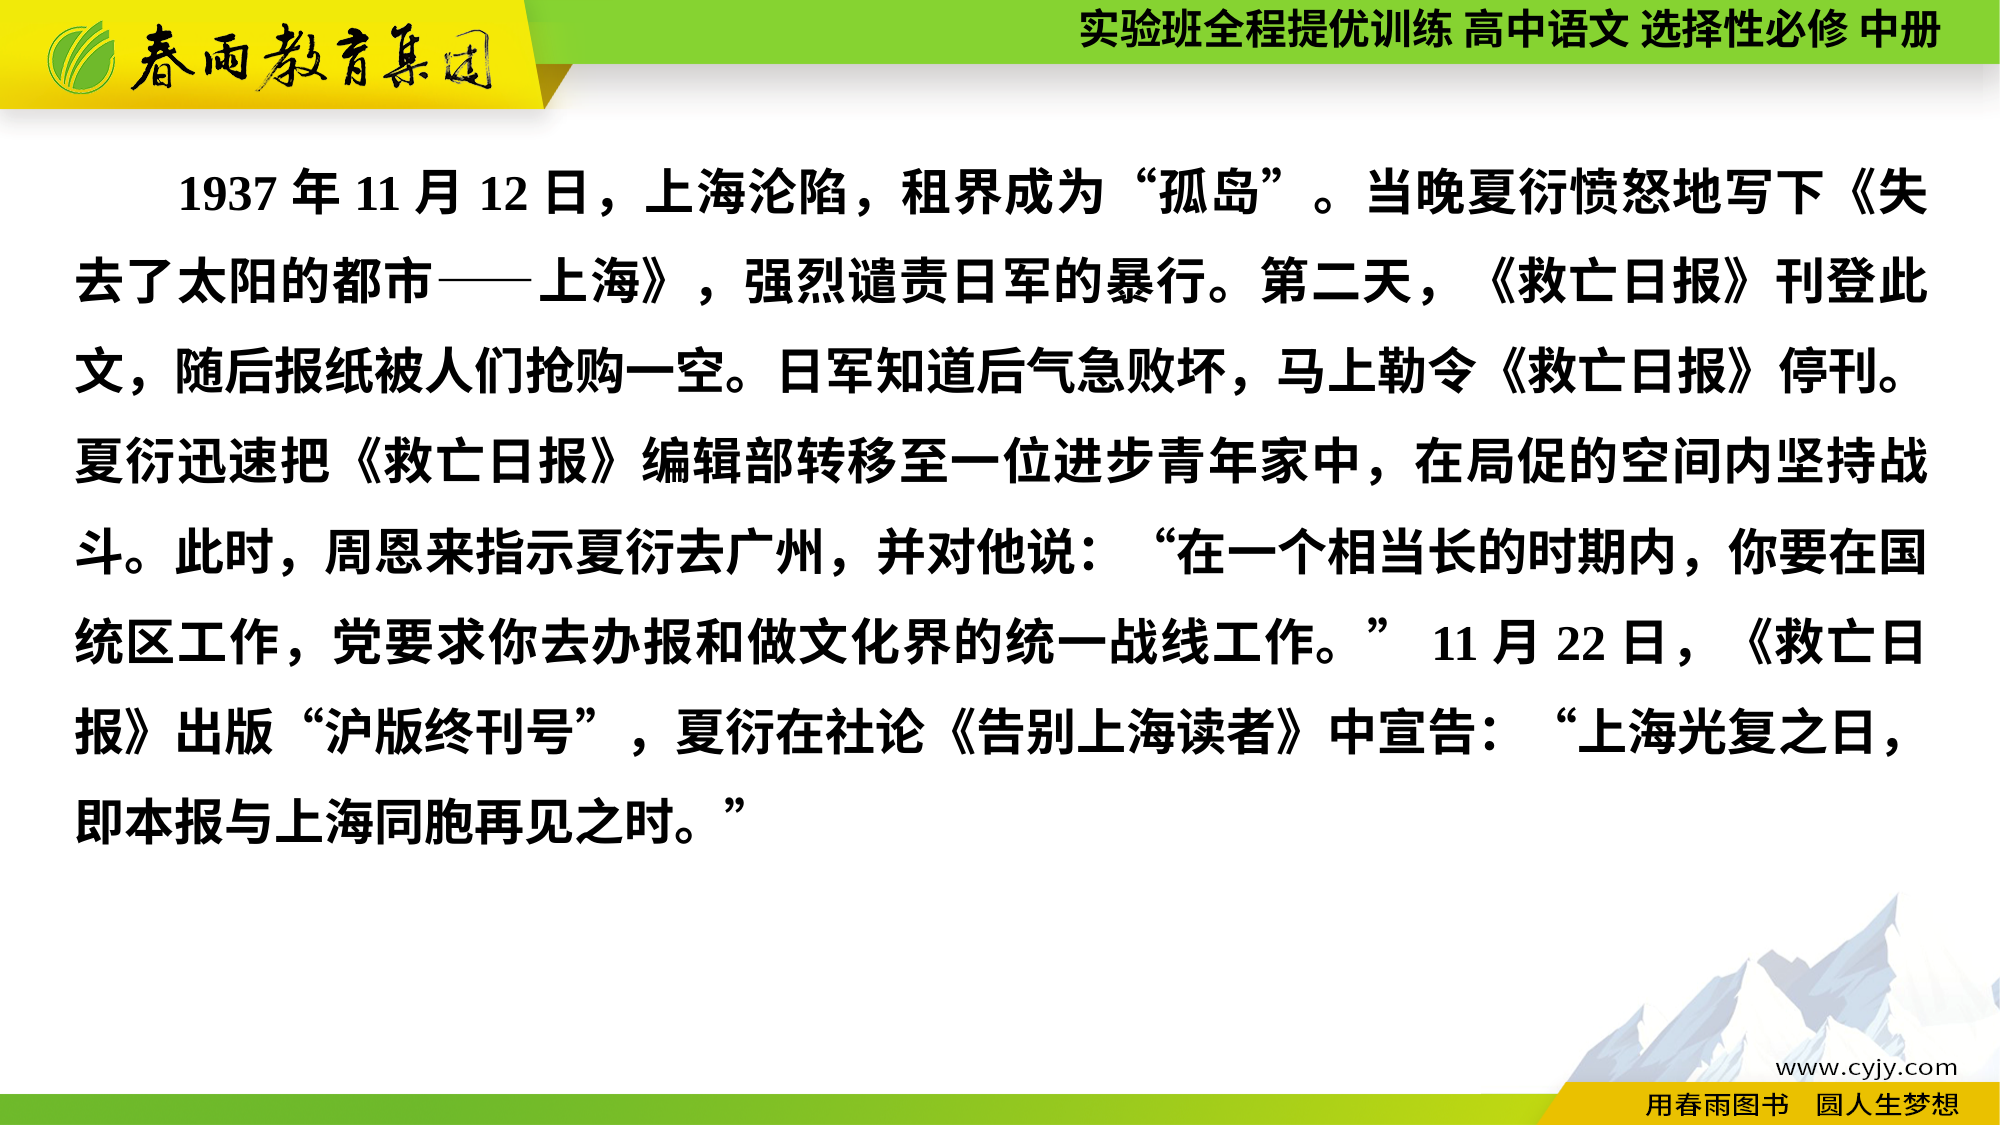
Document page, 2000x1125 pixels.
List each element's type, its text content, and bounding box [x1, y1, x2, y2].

list 1937年11月12日，上海沦陷，租界成为“孤岛”。当晚夏衍愤怒地写下《失去了太阳的都市——上海》，强烈谴责日军的暴行。第二天，《救亡日报》刊登此文，随后报纸被人们抢购一空。日军知道后气急败坏，马上勒令《救亡日报》停刊。夏衍迅速把《救亡日报》编辑部转移至一位进步青年家中，在局促的空间内坚持战斗。此时，周恩来指示夏衍去广州，并对他说：“在一个相当长的时期内，你要在国统区工作，党要求你去办报和做文化界的统一战线工作。”11月22日，《救亡日报》出版“沪版终刊号”，夏衍在社论《告别上海读者》中宣告：“上海光复之日，即本报与上海同胞再见之时。” [59, 122, 1944, 865]
picture [0, 0, 2000, 1125]
